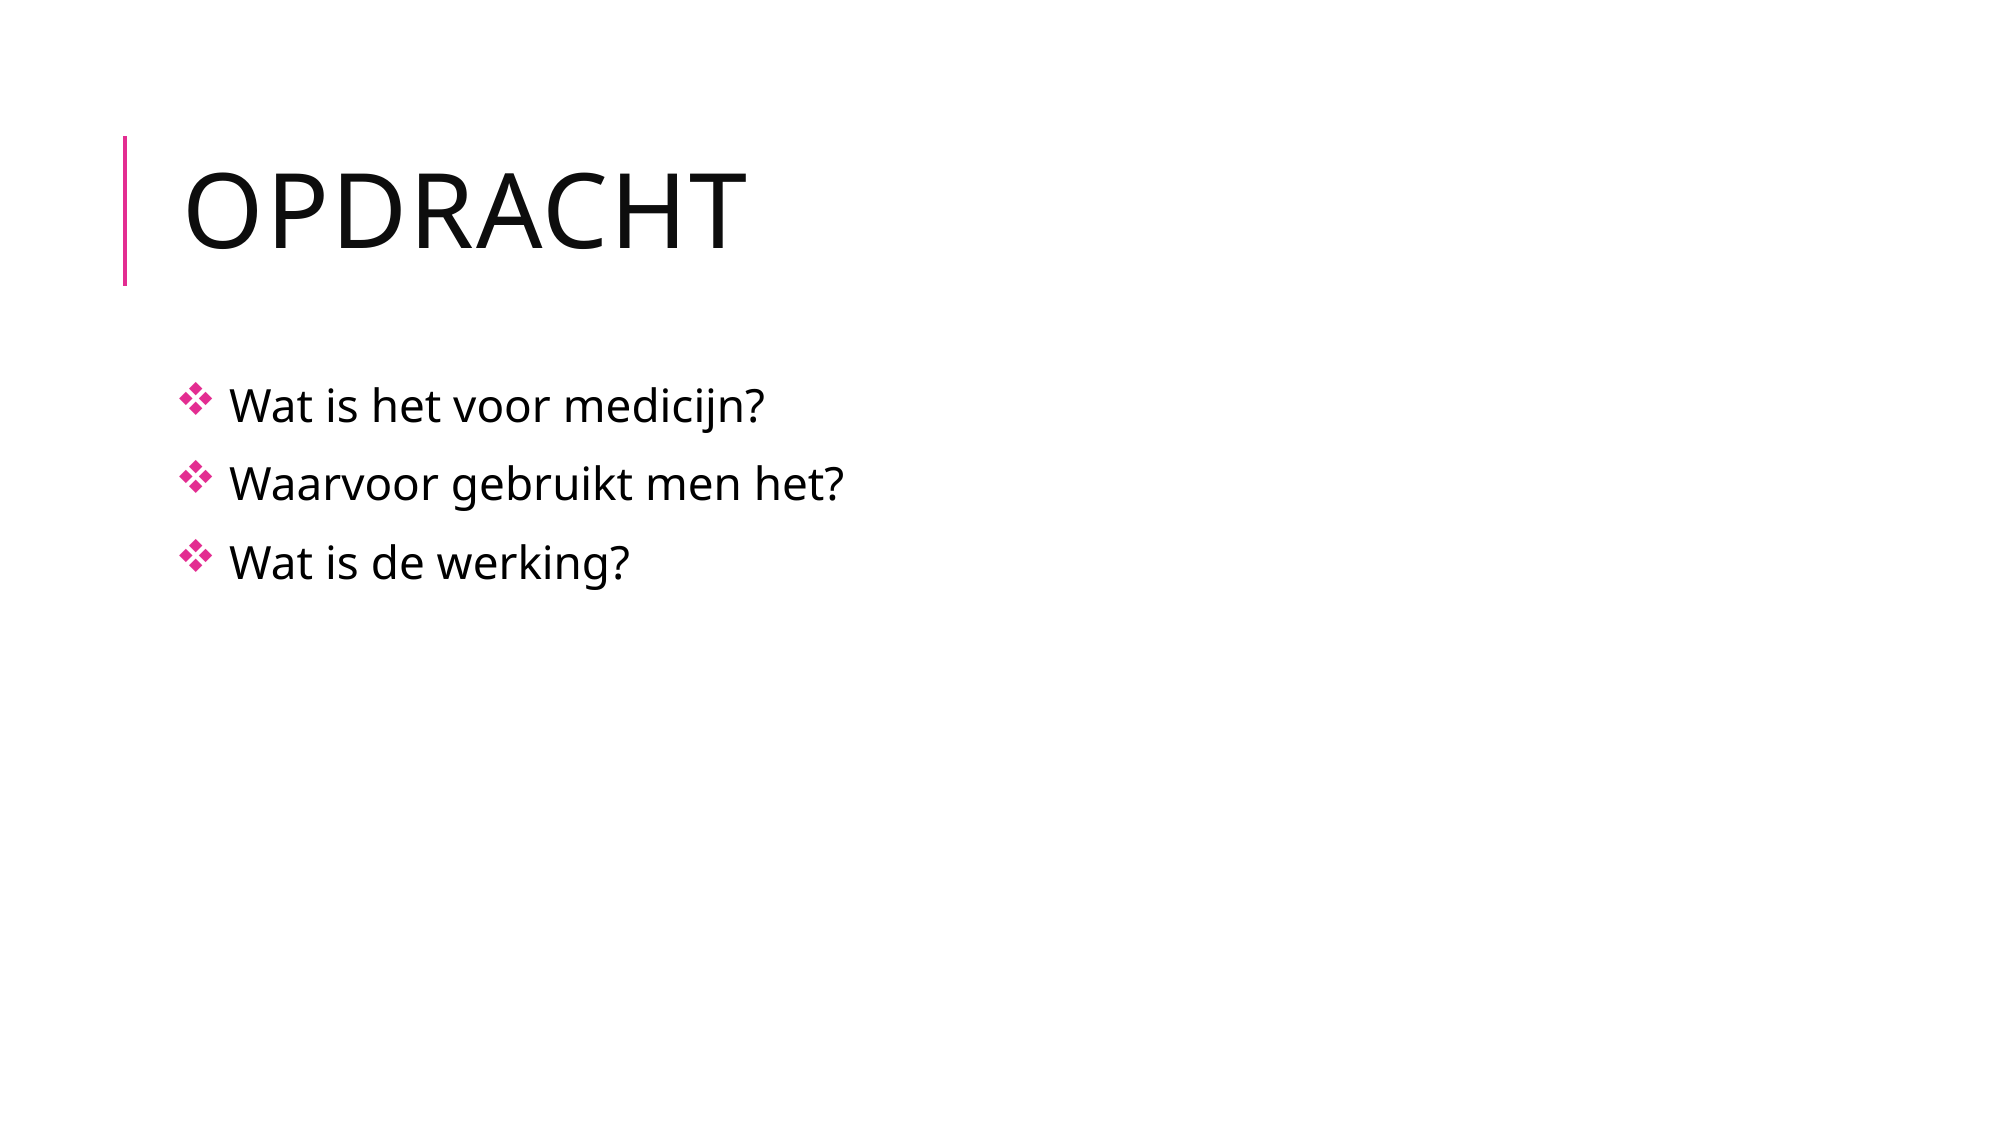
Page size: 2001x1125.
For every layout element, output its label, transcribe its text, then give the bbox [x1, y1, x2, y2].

title Opdracht [168, 96, 1763, 342]
list Wat is het voor medicijn? Waarvoor gebruikt men het? Wat is de werking? [168, 375, 1763, 1035]
